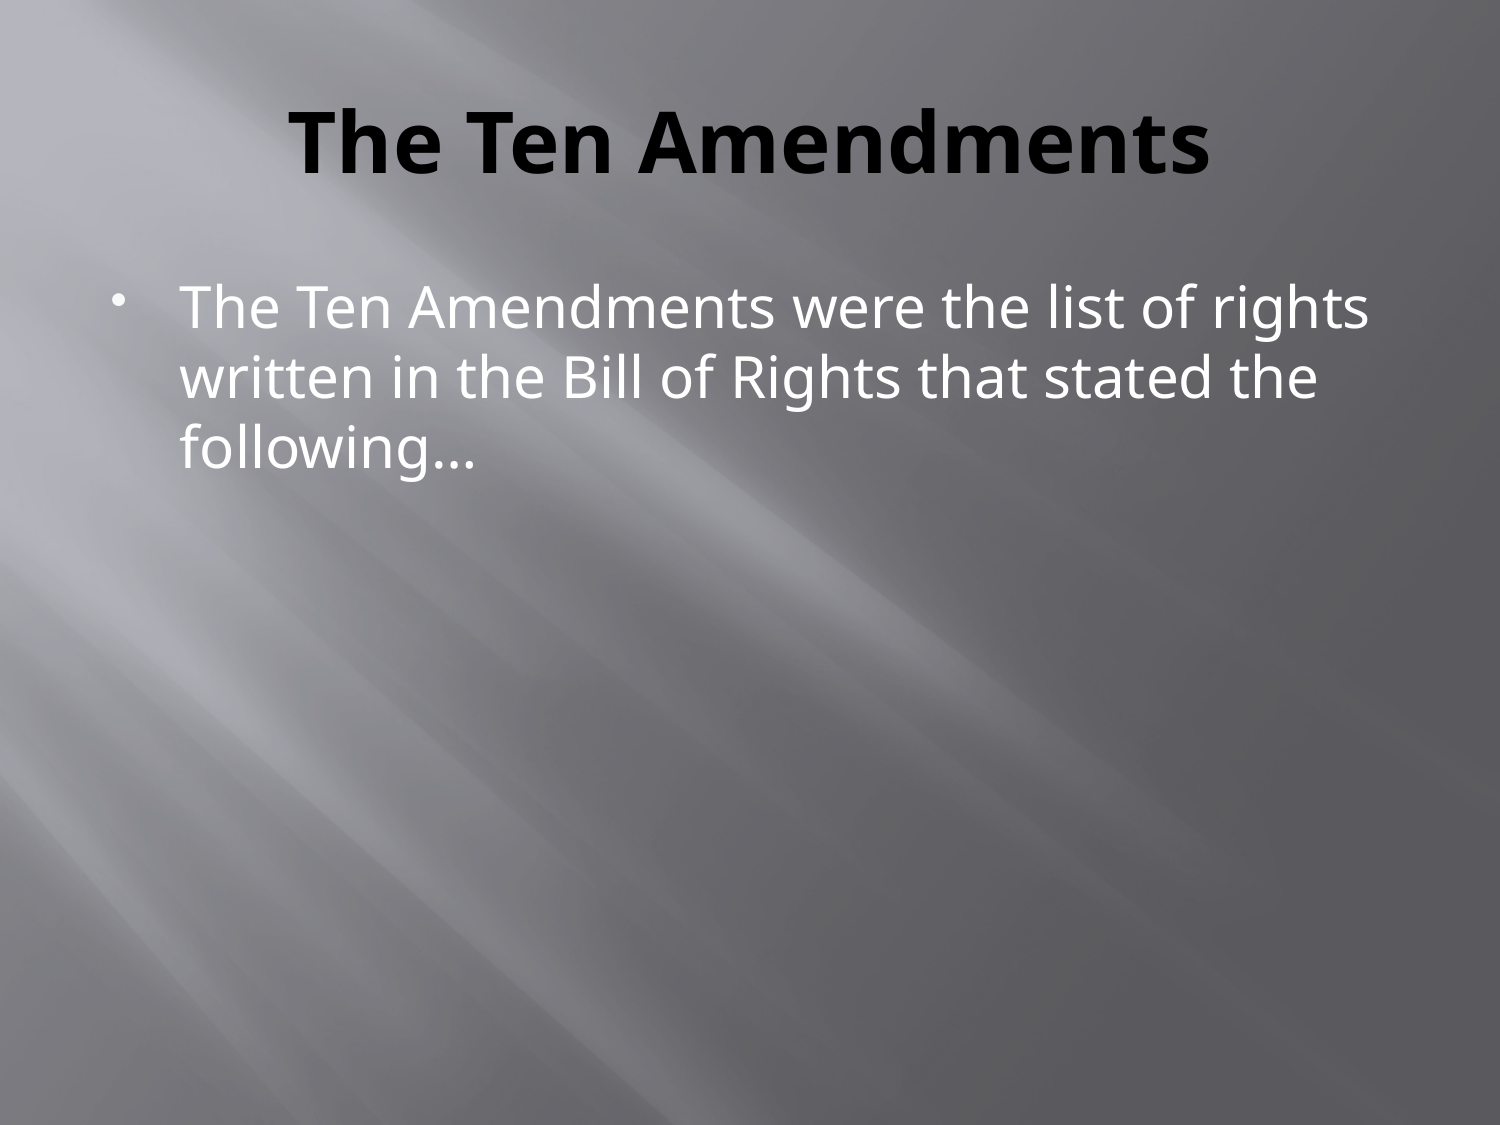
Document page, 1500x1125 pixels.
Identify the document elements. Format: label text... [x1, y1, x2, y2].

list The Ten Amendments were the list of rights written in the Bill of Rights that stated the following… [75, 262, 1425, 1035]
title The Ten Amendments [75, 45, 1425, 233]
